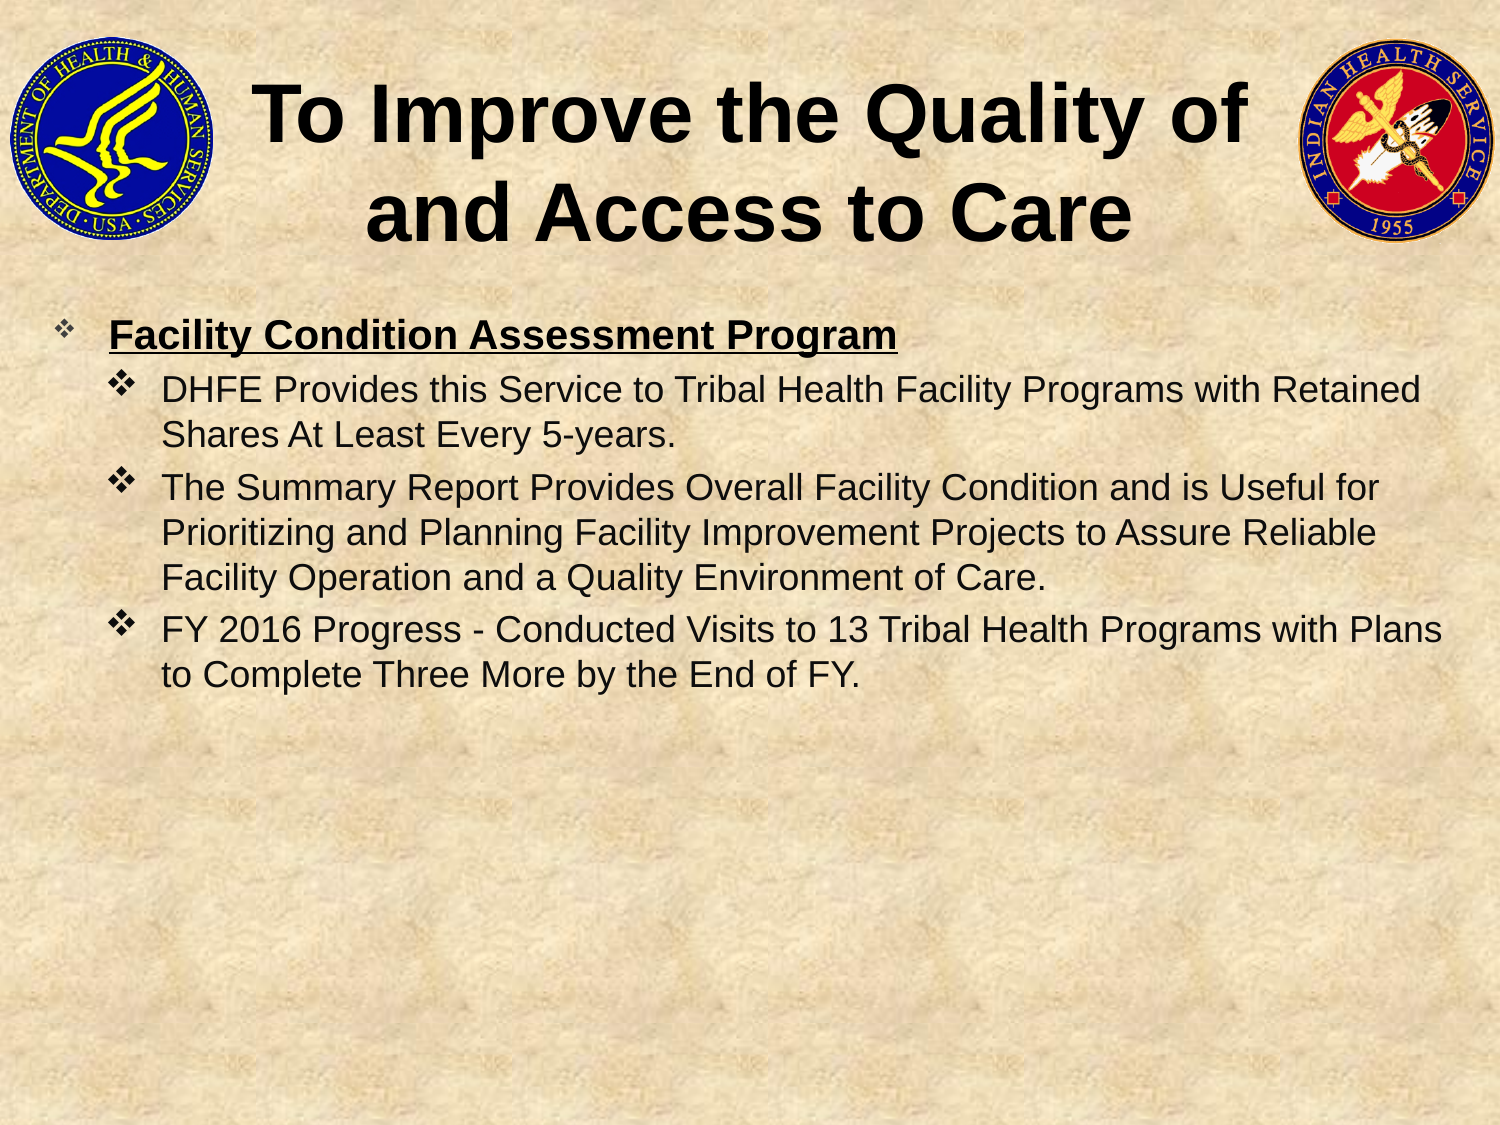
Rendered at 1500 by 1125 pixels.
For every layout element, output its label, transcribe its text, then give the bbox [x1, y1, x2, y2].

picture [0, 0, 1500, 1125]
list Facility Condition Assessment Program DHFE Provides this Service to Tribal Health Facility Programs with Retained Shares At Least Every 5-years. The Summary Report Provides Overall Facility Condition and is Useful for Prioritizing and Planning Facility Improvement Projects to Assure Reliable Facility Operation and a Quality Environment of Care. FY 2016 Progress - Conducted Visits to 13 Tribal Health Programs with Plans to Complete Three More by the End of FY. [37, 299, 1463, 738]
title To Improve the Quality of and Access to Care [214, 37, 1300, 280]
